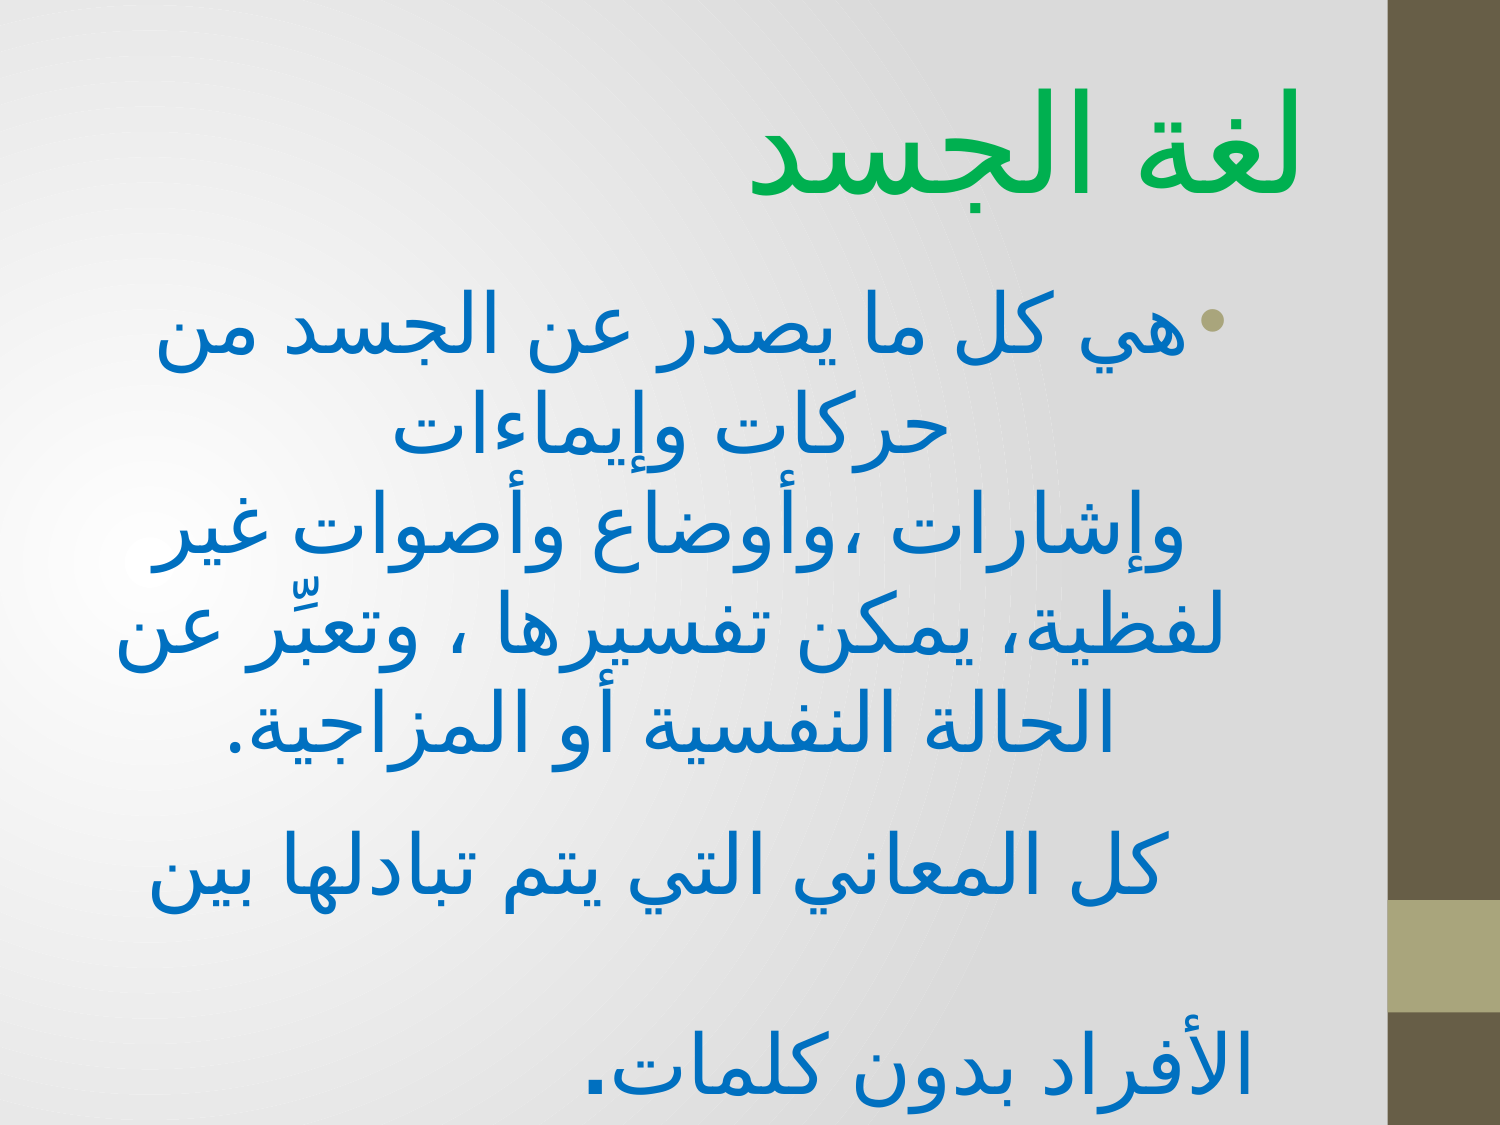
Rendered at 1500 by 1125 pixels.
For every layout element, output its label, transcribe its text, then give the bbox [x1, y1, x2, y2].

title لغة الجسد [75, 45, 1325, 233]
list هي كل ما يصدر عن الجسد من حركات وإيماءات وإشارات ،وأوضاع وأصوات غير لفظية، يمكن تفسيرها ، وتعبِّر عن الحالة النفسية أو المزاجية. [75, 262, 1325, 1050]
text_box كل المعاني التي يتم تبادلها بين الأفراد بدون كلمات. [53, 704, 1273, 992]
